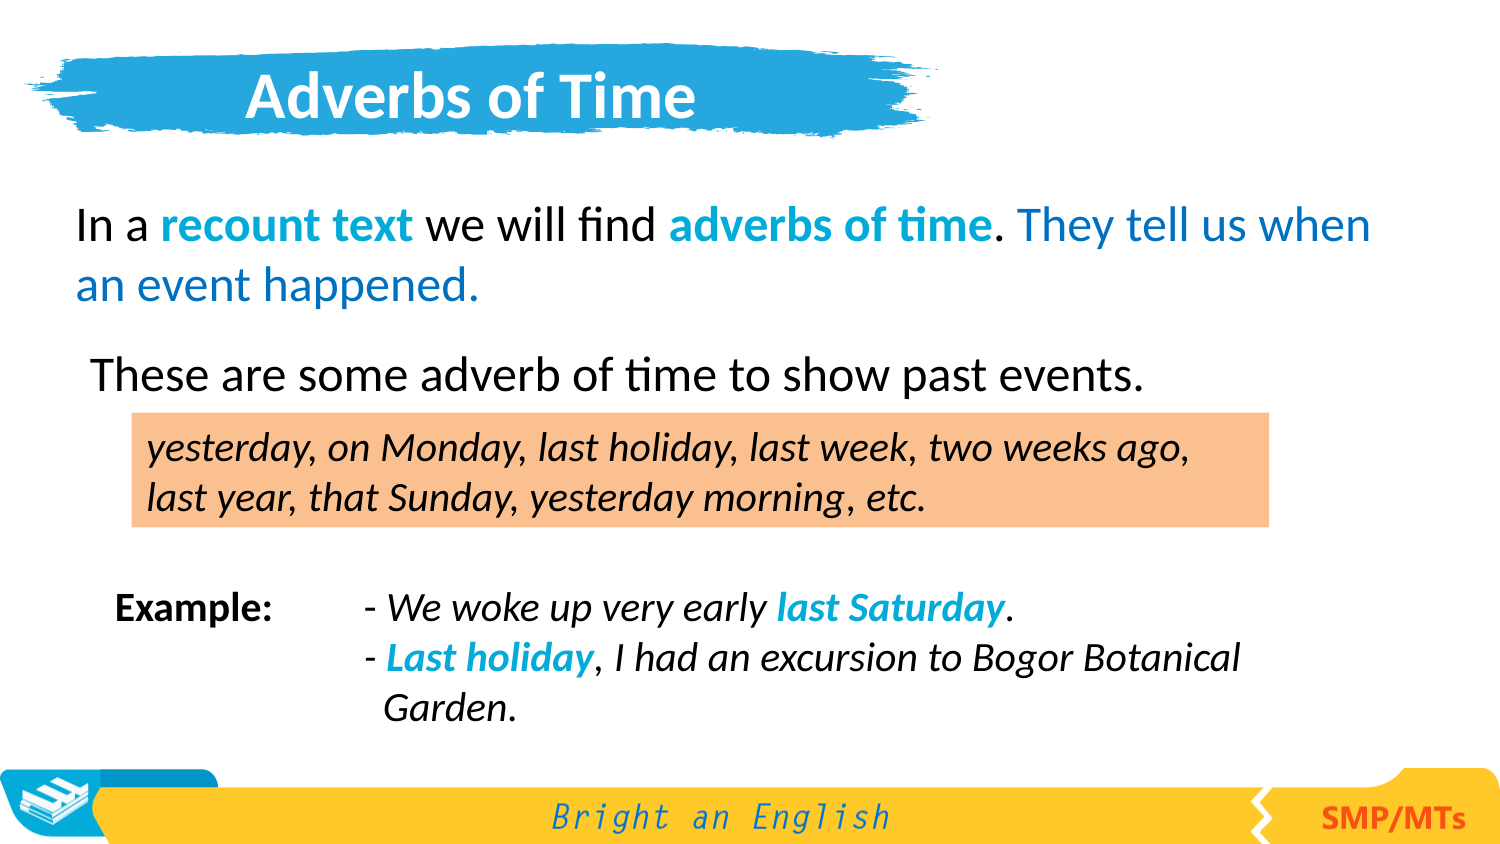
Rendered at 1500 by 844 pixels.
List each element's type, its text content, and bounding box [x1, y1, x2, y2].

text_box yesterday, on Monday, last holiday, last week, two weeks ago, last year, that Sunday, yesterday morning, etc. [131, 412, 1270, 528]
picture [20, 778, 88, 823]
text_box Example: - We woke up very early last Saturday. - Last holiday, I had an excursion to Bogor Botanical Garden. [99, 571, 1338, 737]
text_box These are some adverb of time to show past events. [74, 334, 1460, 470]
picture [0, 768, 1500, 844]
text_box In a recount text we will find adverbs of time. They tell us when an event happened. [60, 184, 1446, 320]
picture [24, 43, 938, 141]
